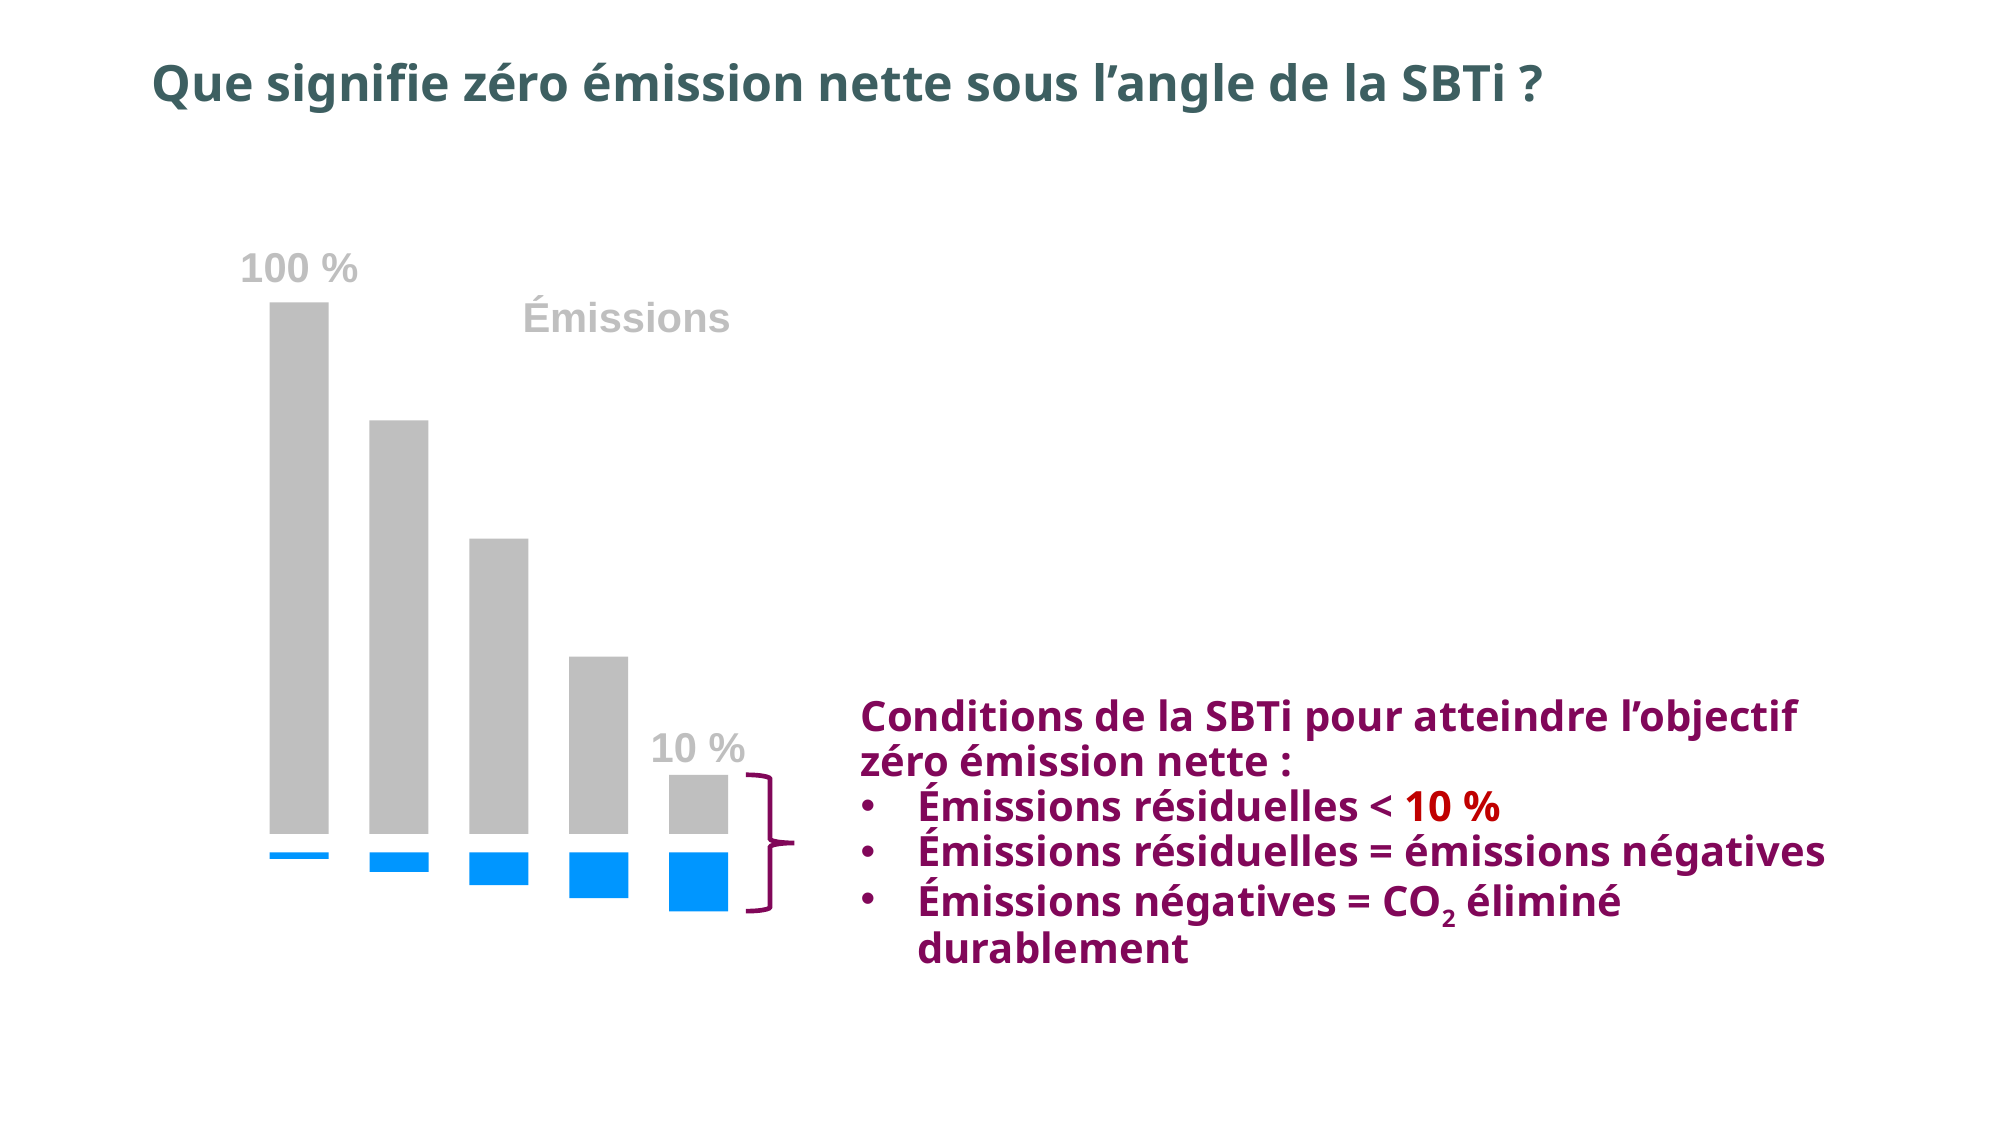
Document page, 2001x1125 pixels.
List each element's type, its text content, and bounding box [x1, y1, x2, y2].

title Que signifie zéro émission nette sous l’angle de la SBTi ? [136, 29, 1862, 141]
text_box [222, 213, 1900, 994]
